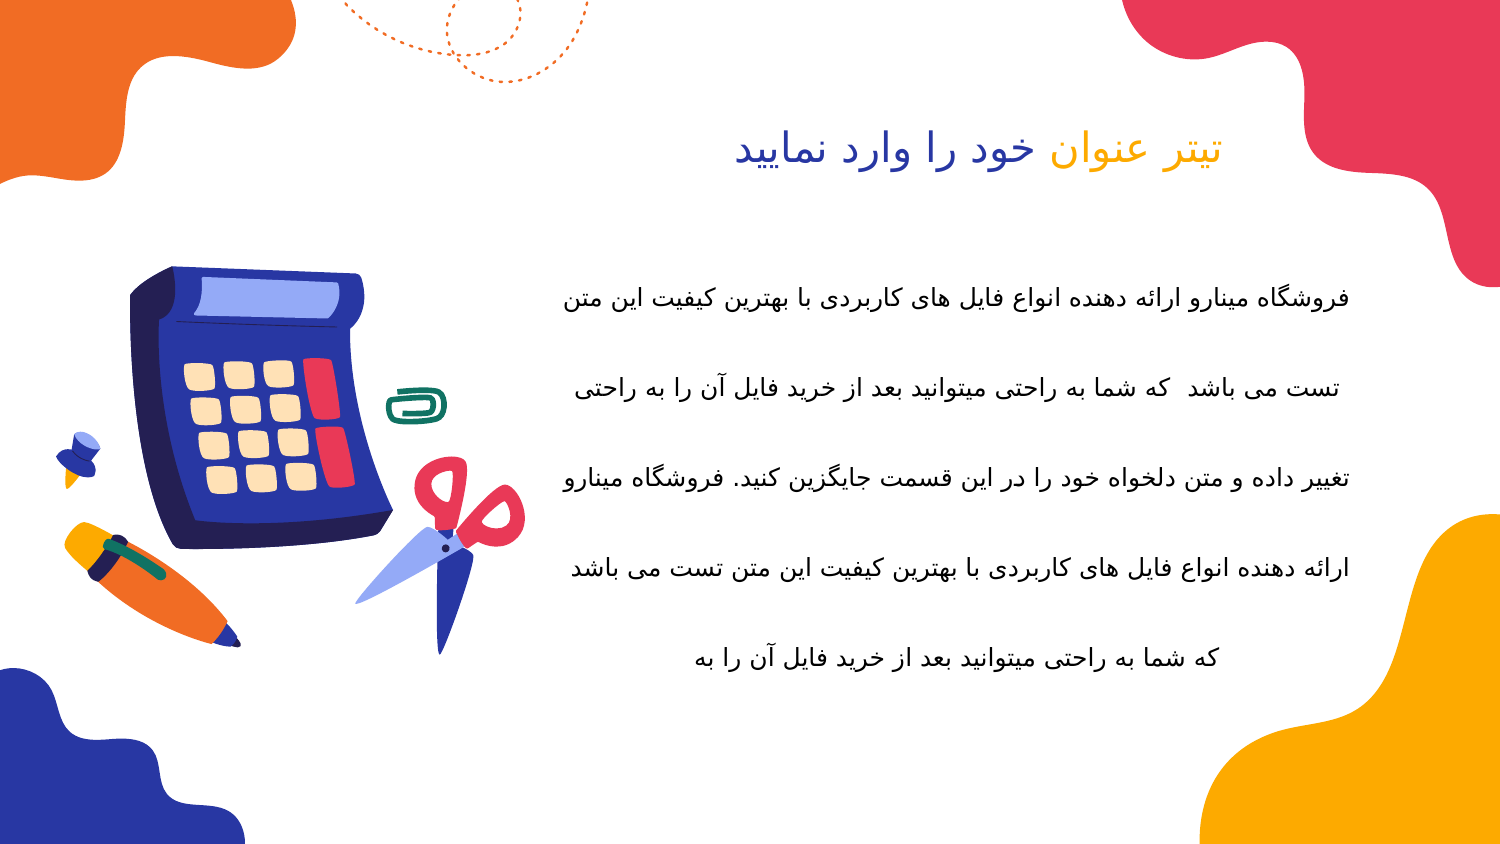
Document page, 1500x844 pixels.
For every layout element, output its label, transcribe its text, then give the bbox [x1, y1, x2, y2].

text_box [26, 173, 535, 656]
text_box تیتر عنوان خود را وارد نمایید [537, 88, 1421, 179]
text_box فروشگاه مینارو ارائه دهنده انواع فایل های کاربردی با بهترین کیفیت این متن تست می باشد که شما به راحتی میتوانید بعد از خرید فایل آن را به راحتی تغییر داده و متن دلخواه خود را در این قسمت جایگزین کنید. فروشگاه مینارو ارائه دهنده انواع فایل های کاربردی با بهترین کیفیت این متن تست می باشد که شما به راحتی میتوانید بعد از خرید فایل آن را به [534, 214, 1380, 679]
